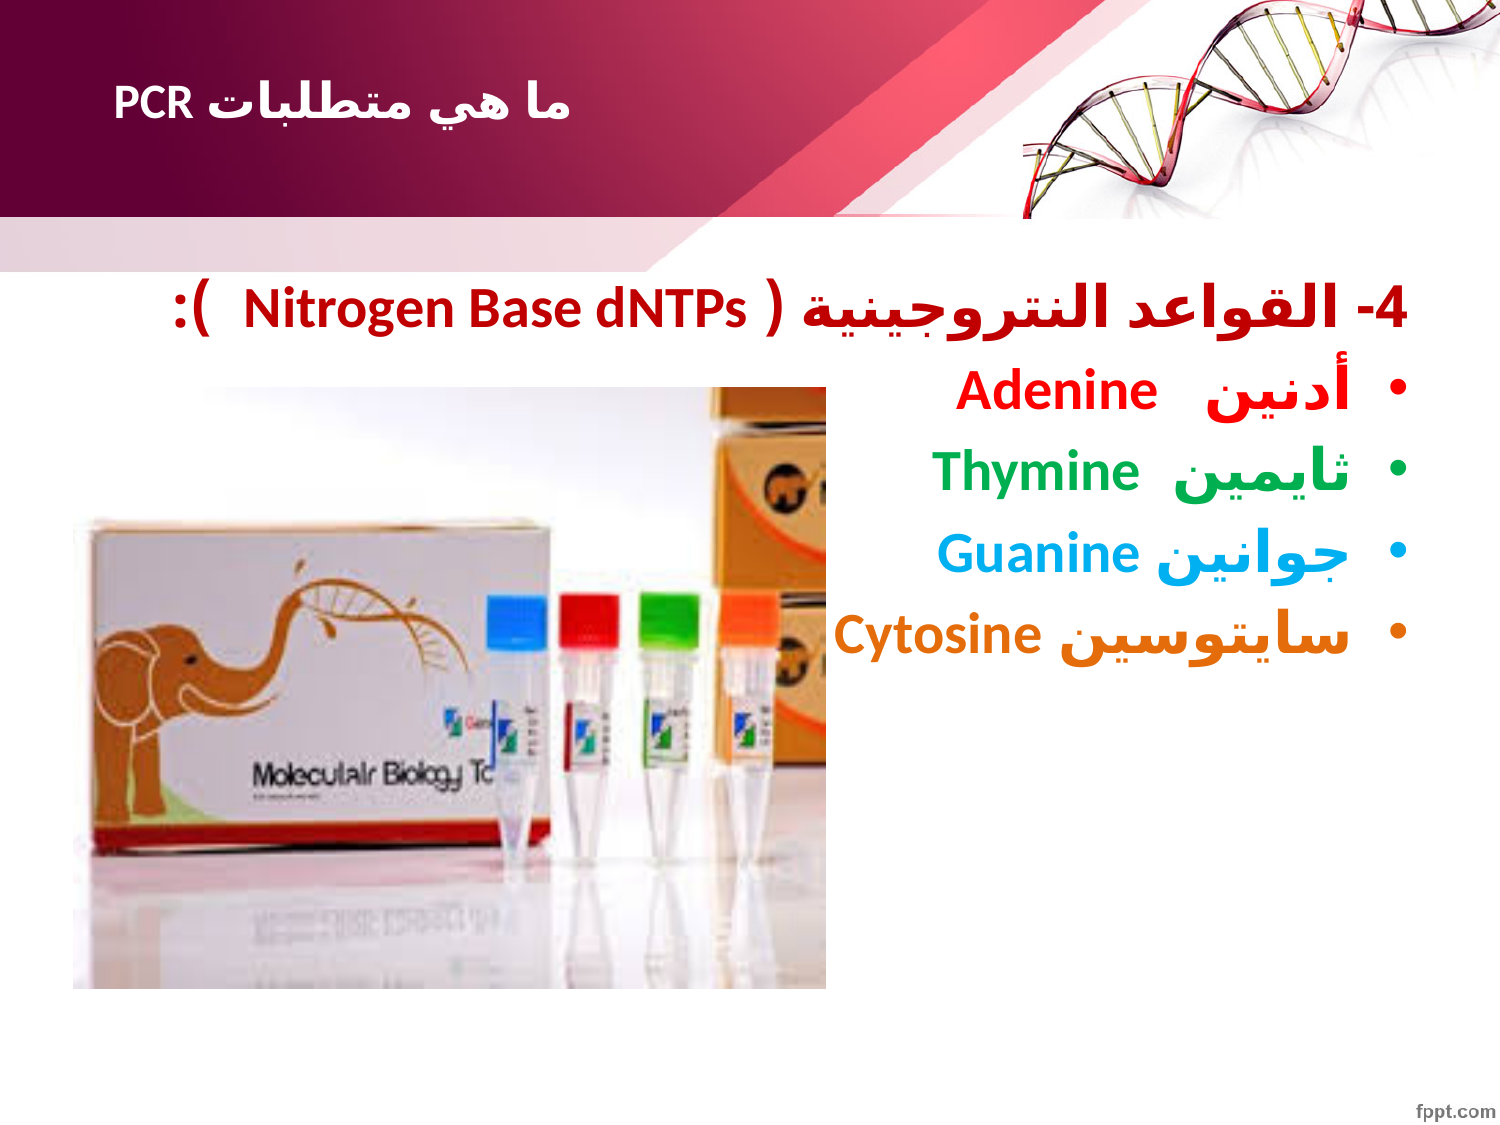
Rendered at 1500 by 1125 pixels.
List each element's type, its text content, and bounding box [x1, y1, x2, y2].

title ما هي متطلبات PCR [98, 61, 1449, 137]
picture [0, 0, 1500, 1125]
list 4- القواعد النتروجينية ( Nitrogen Base dNTPs ): أدنين Adenine ثايمين Thymine جوانين Guanine سايتوسين Cytosine [73, 261, 1424, 905]
